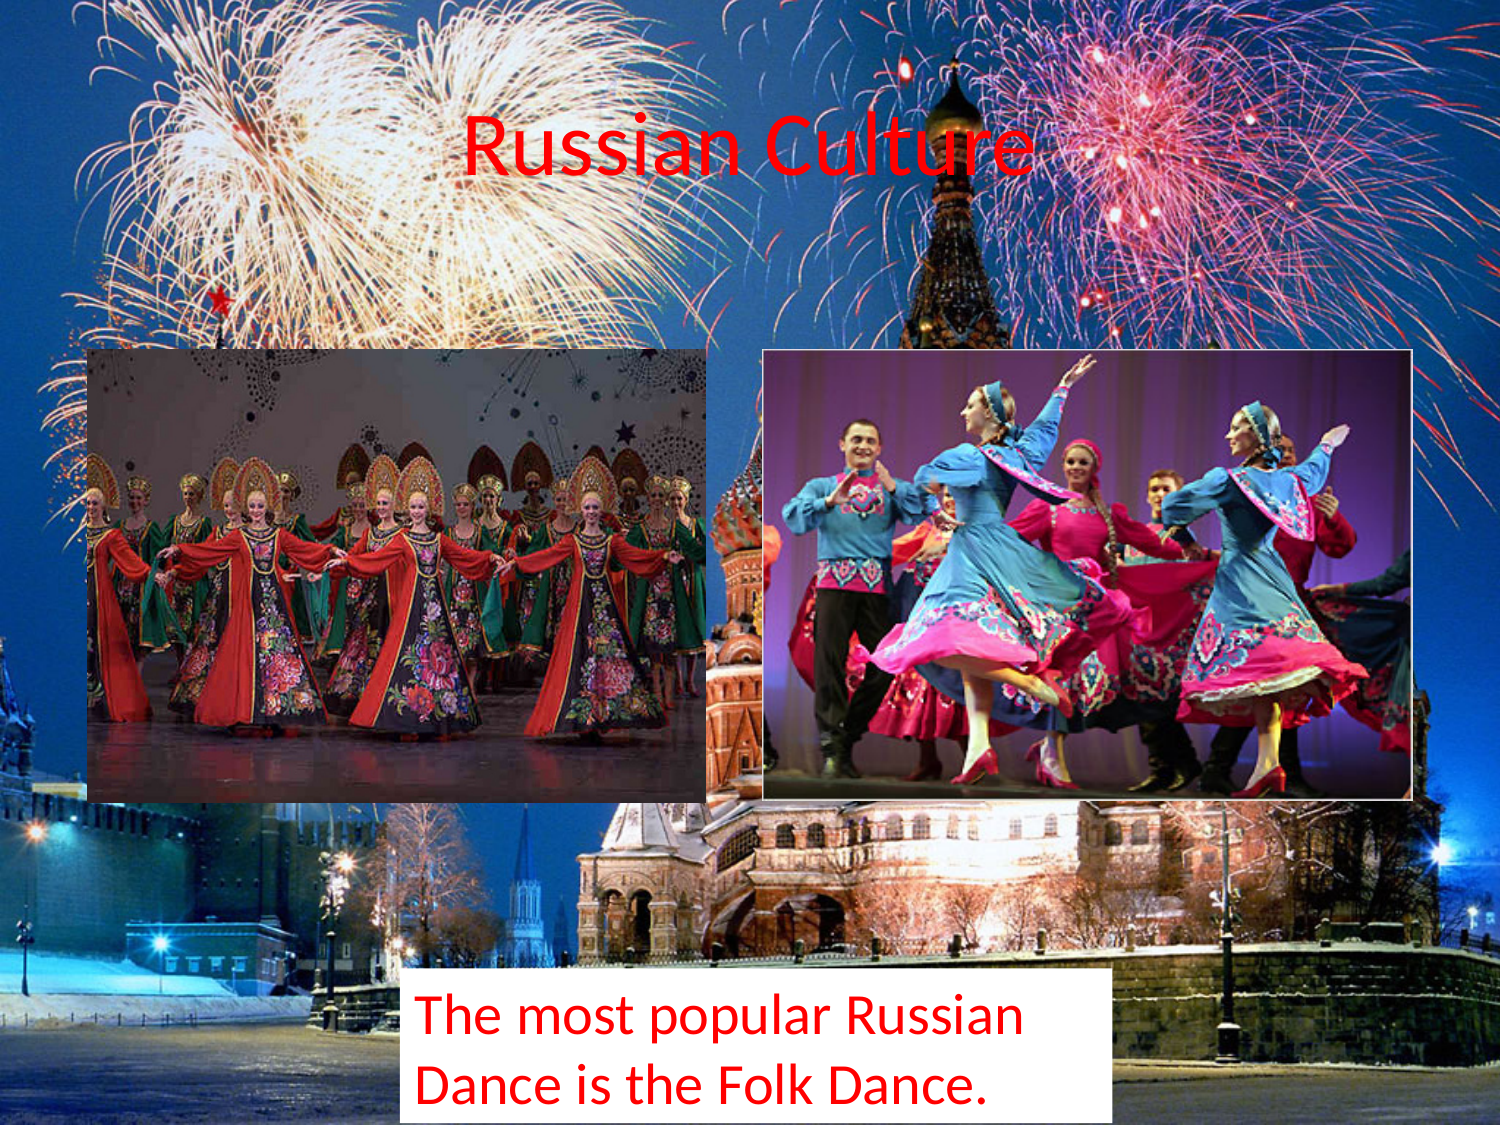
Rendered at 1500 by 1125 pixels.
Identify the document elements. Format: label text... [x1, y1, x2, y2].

text_box The most popular Russian Dance is the Folk Dance. [399, 968, 1113, 1124]
picture [0, 0, 1500, 1125]
title Russian Culture [75, 45, 1425, 233]
